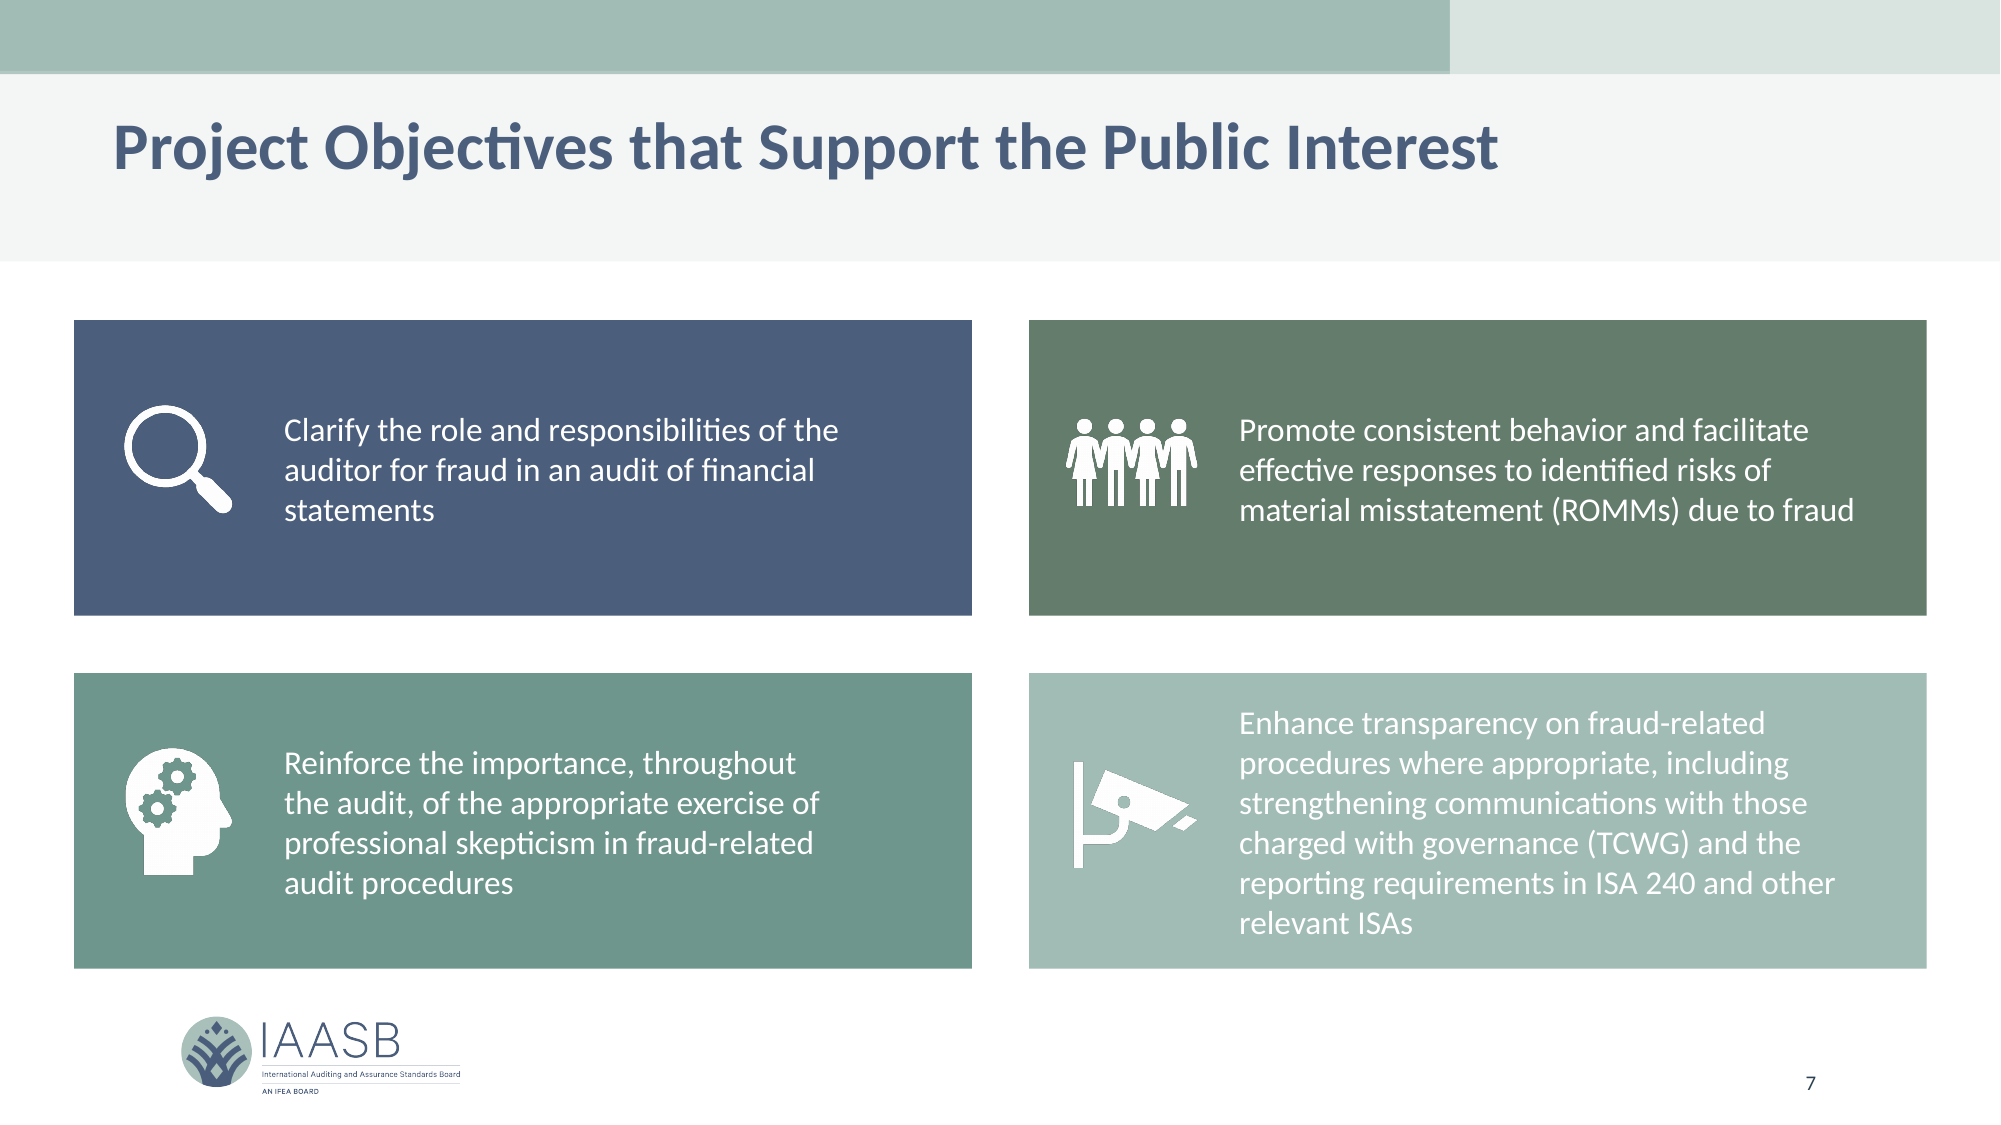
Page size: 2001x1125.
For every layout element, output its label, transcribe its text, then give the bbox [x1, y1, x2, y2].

text_box Reinforce the importance, throughout the audit, of the appropriate exercise of professional skepticism in fraud-related audit procedures [73, 671, 973, 970]
slide_number 7 [1760, 1039, 1832, 1125]
text_box Promote consistent behavior and facilitate effective responses to identified risks of material misstatement (ROMMs) due to fraud [1028, 319, 1928, 617]
text_box Clarify the role and responsibilities of the auditor for fraud in an audit of financial statements [73, 319, 973, 617]
picture [1059, 739, 1211, 891]
text_box Enhance transparency on fraud-related procedures where appropriate, including strengthening communications with those charged with governance (TCWG) and the reporting requirements in ISA 240 and other relevant ISAs [1028, 671, 1928, 970]
picture [102, 739, 254, 891]
picture [1056, 386, 1208, 538]
title Project Objectives that Support the Public Interest [99, 111, 1845, 202]
picture [164, 1002, 474, 1111]
picture [111, 393, 244, 526]
